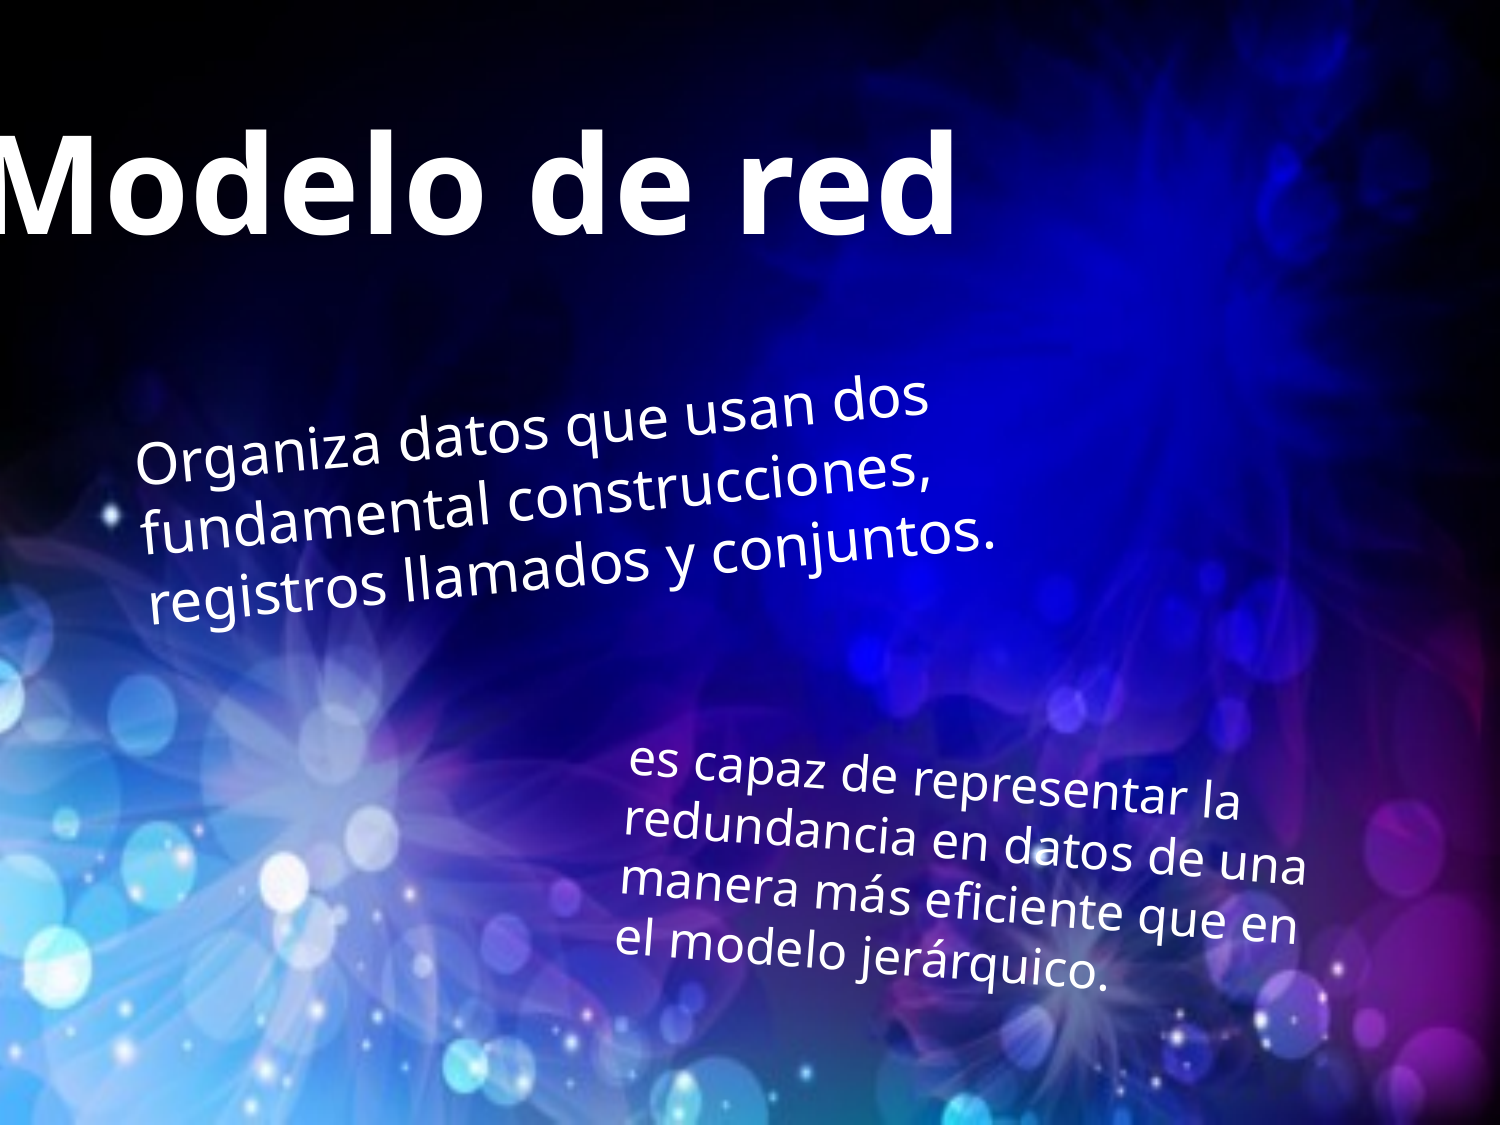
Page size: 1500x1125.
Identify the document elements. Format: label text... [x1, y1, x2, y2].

text_box Organiza datos que usan dos fundamental construcciones, registros llamados y conjuntos. [115, 325, 1184, 646]
picture [0, 0, 1500, 1125]
text_box es capaz de representar la redundancia en datos de una manera más eficiente que en el modelo jerárquico. [597, 715, 1365, 1027]
text_box Modelo de red [0, 90, 980, 270]
